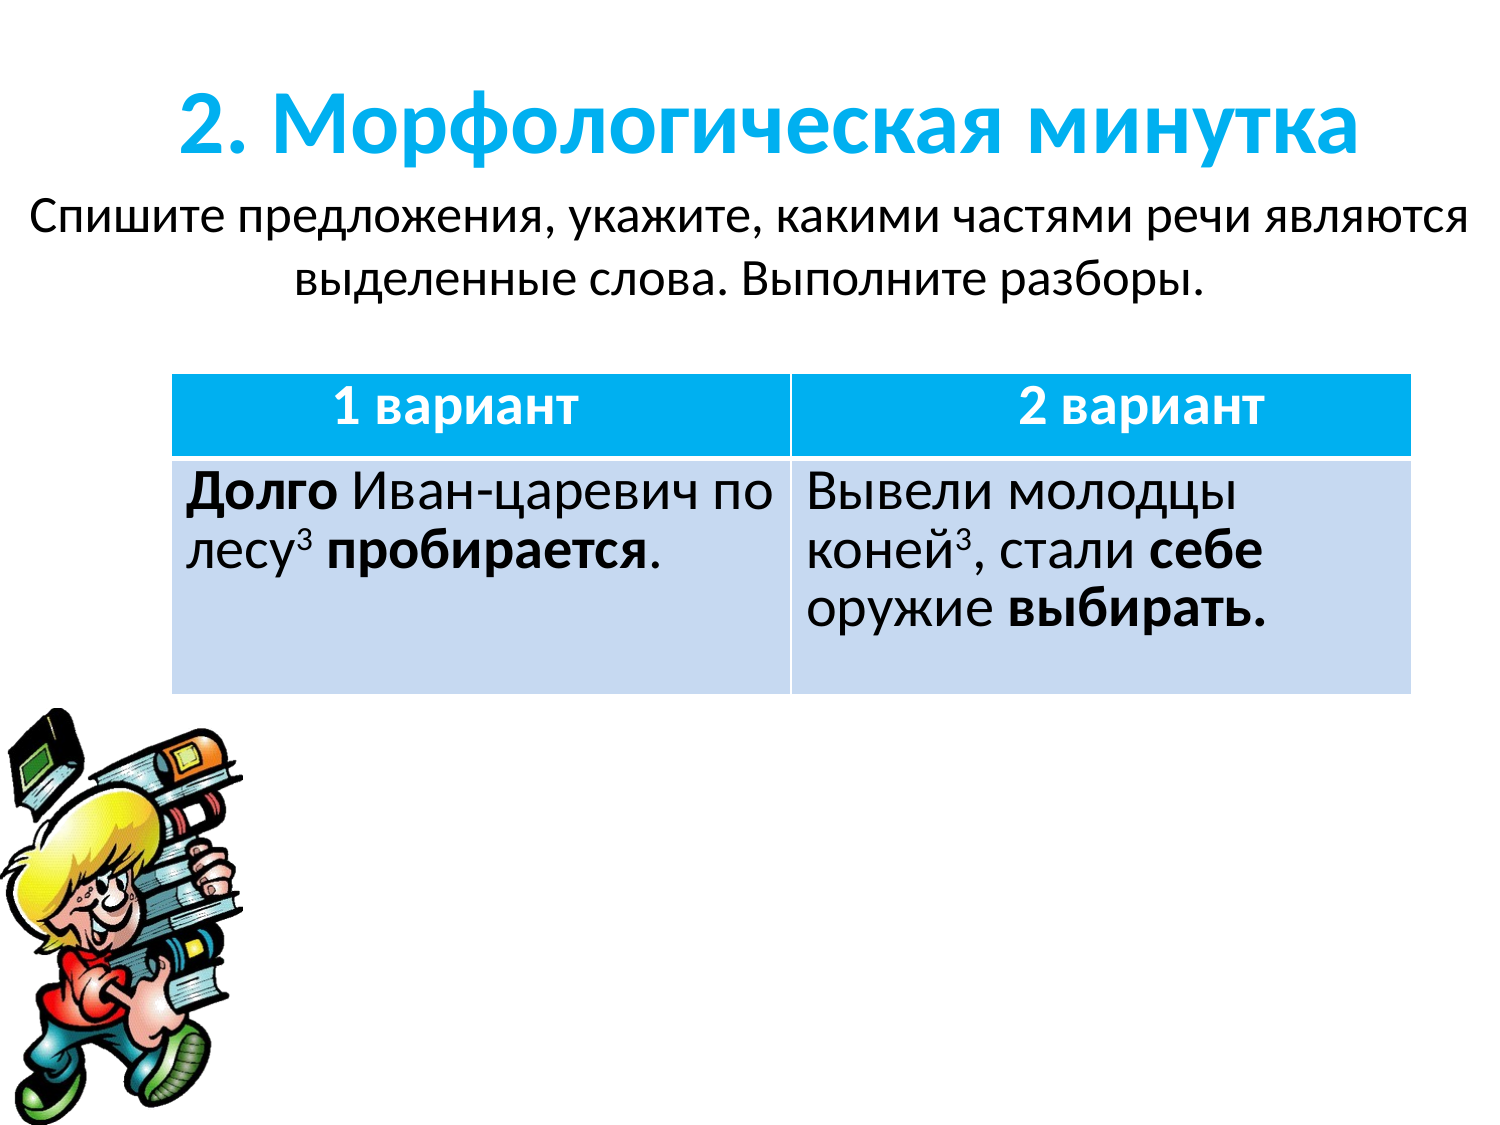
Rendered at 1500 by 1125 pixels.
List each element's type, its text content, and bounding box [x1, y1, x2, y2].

table_header 1 вариант [172, 374, 790, 456]
table_header 2 вариант [792, 374, 1411, 456]
picture [0, 707, 243, 1125]
text_box 2. Морфологическая минутка [163, 54, 1378, 180]
table_cell Долго Иван-царевич по лесу3 пробирается. [172, 461, 790, 694]
table_cell Вывели молодцы коней3, стали себе оружие выбирать. [792, 461, 1411, 694]
subtitle Спишите предложения, укажите, какими частями речи являются выделенные слова. Выполните разборы. [0, 172, 1500, 315]
